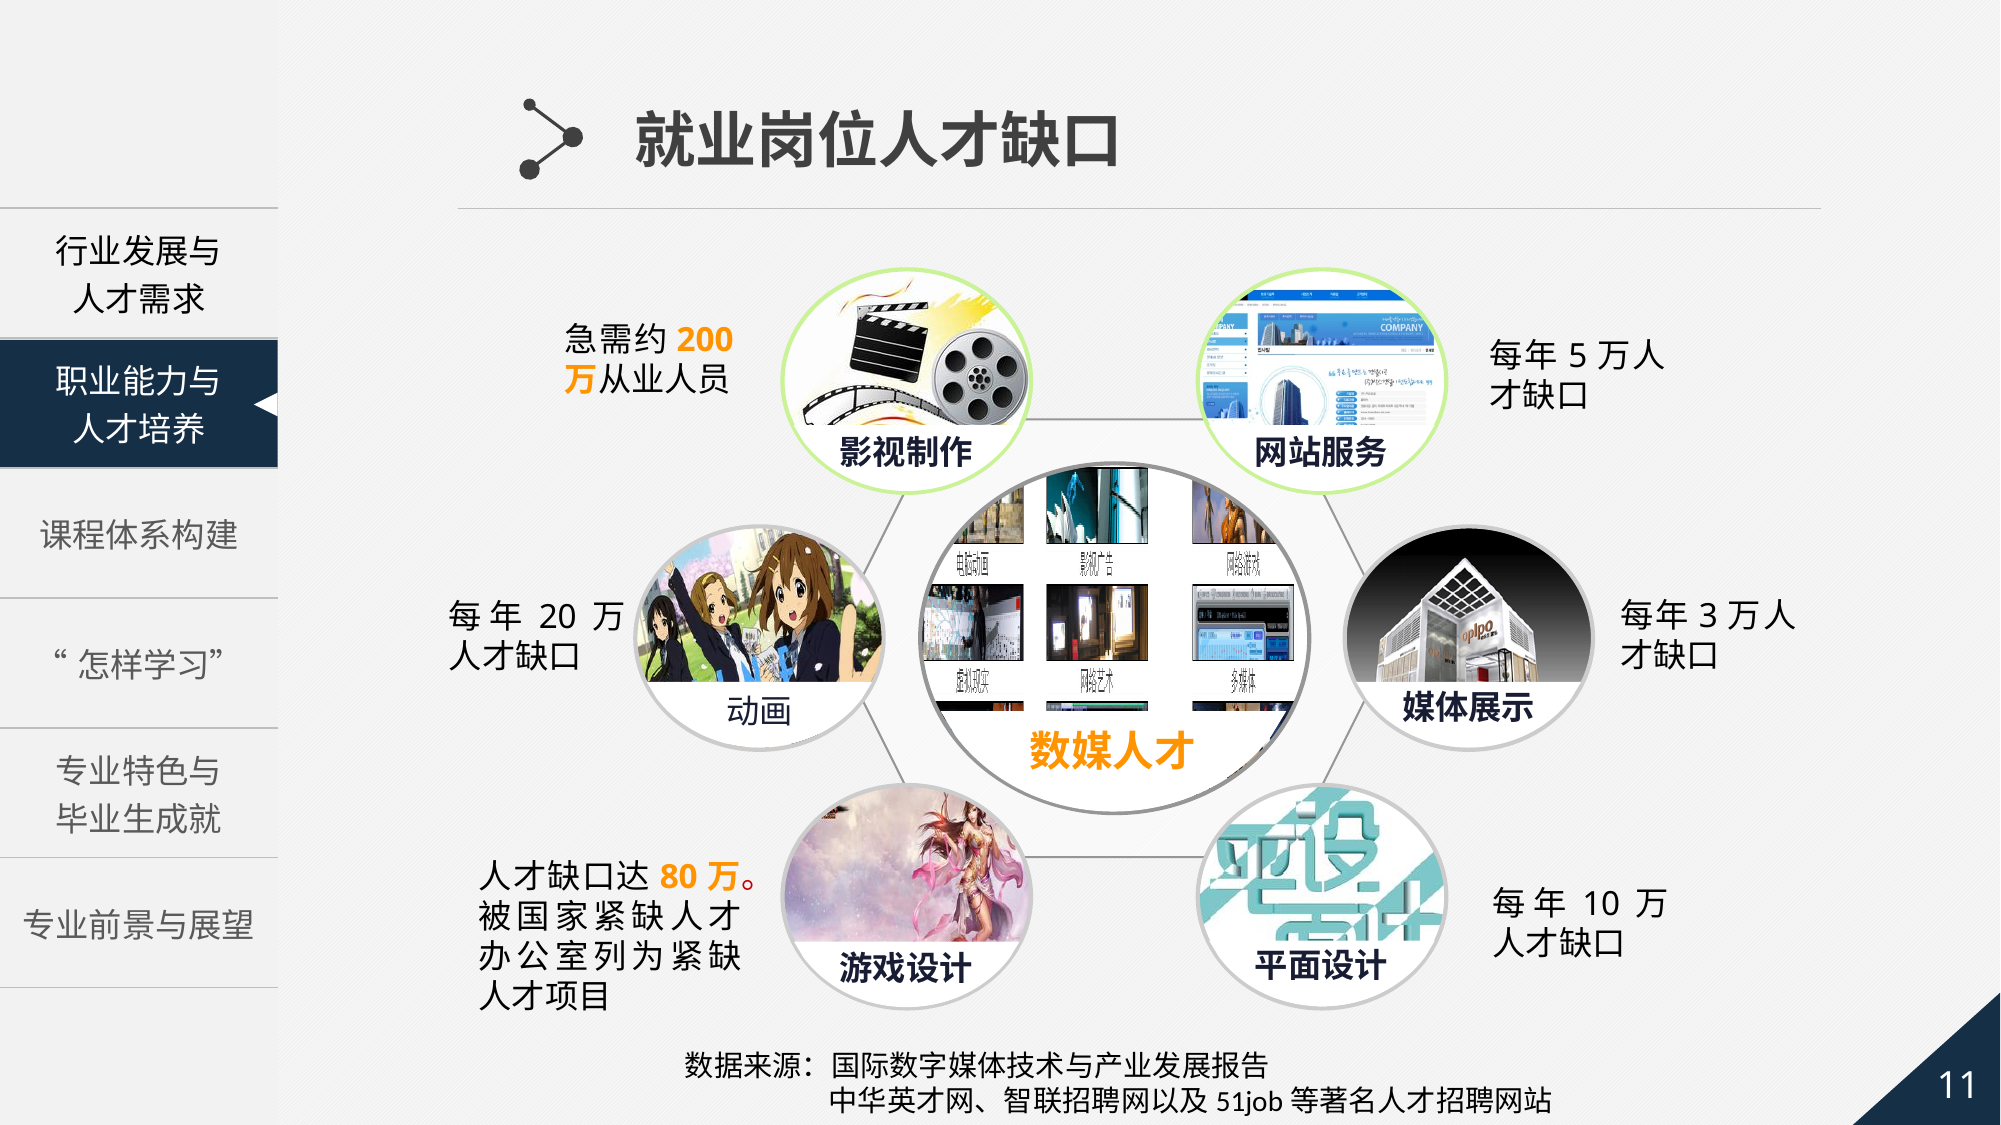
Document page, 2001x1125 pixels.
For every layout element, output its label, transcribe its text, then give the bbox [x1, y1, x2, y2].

text_box 数据来源：国际数字媒体技术与产业发展报告 中华英才网、智联招聘网以及51job等著名人才招聘网站 [670, 1039, 1688, 1125]
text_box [434, 268, 1812, 1009]
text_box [529, 104, 573, 170]
text_box 就业岗位人才缺口 [619, 93, 1138, 182]
